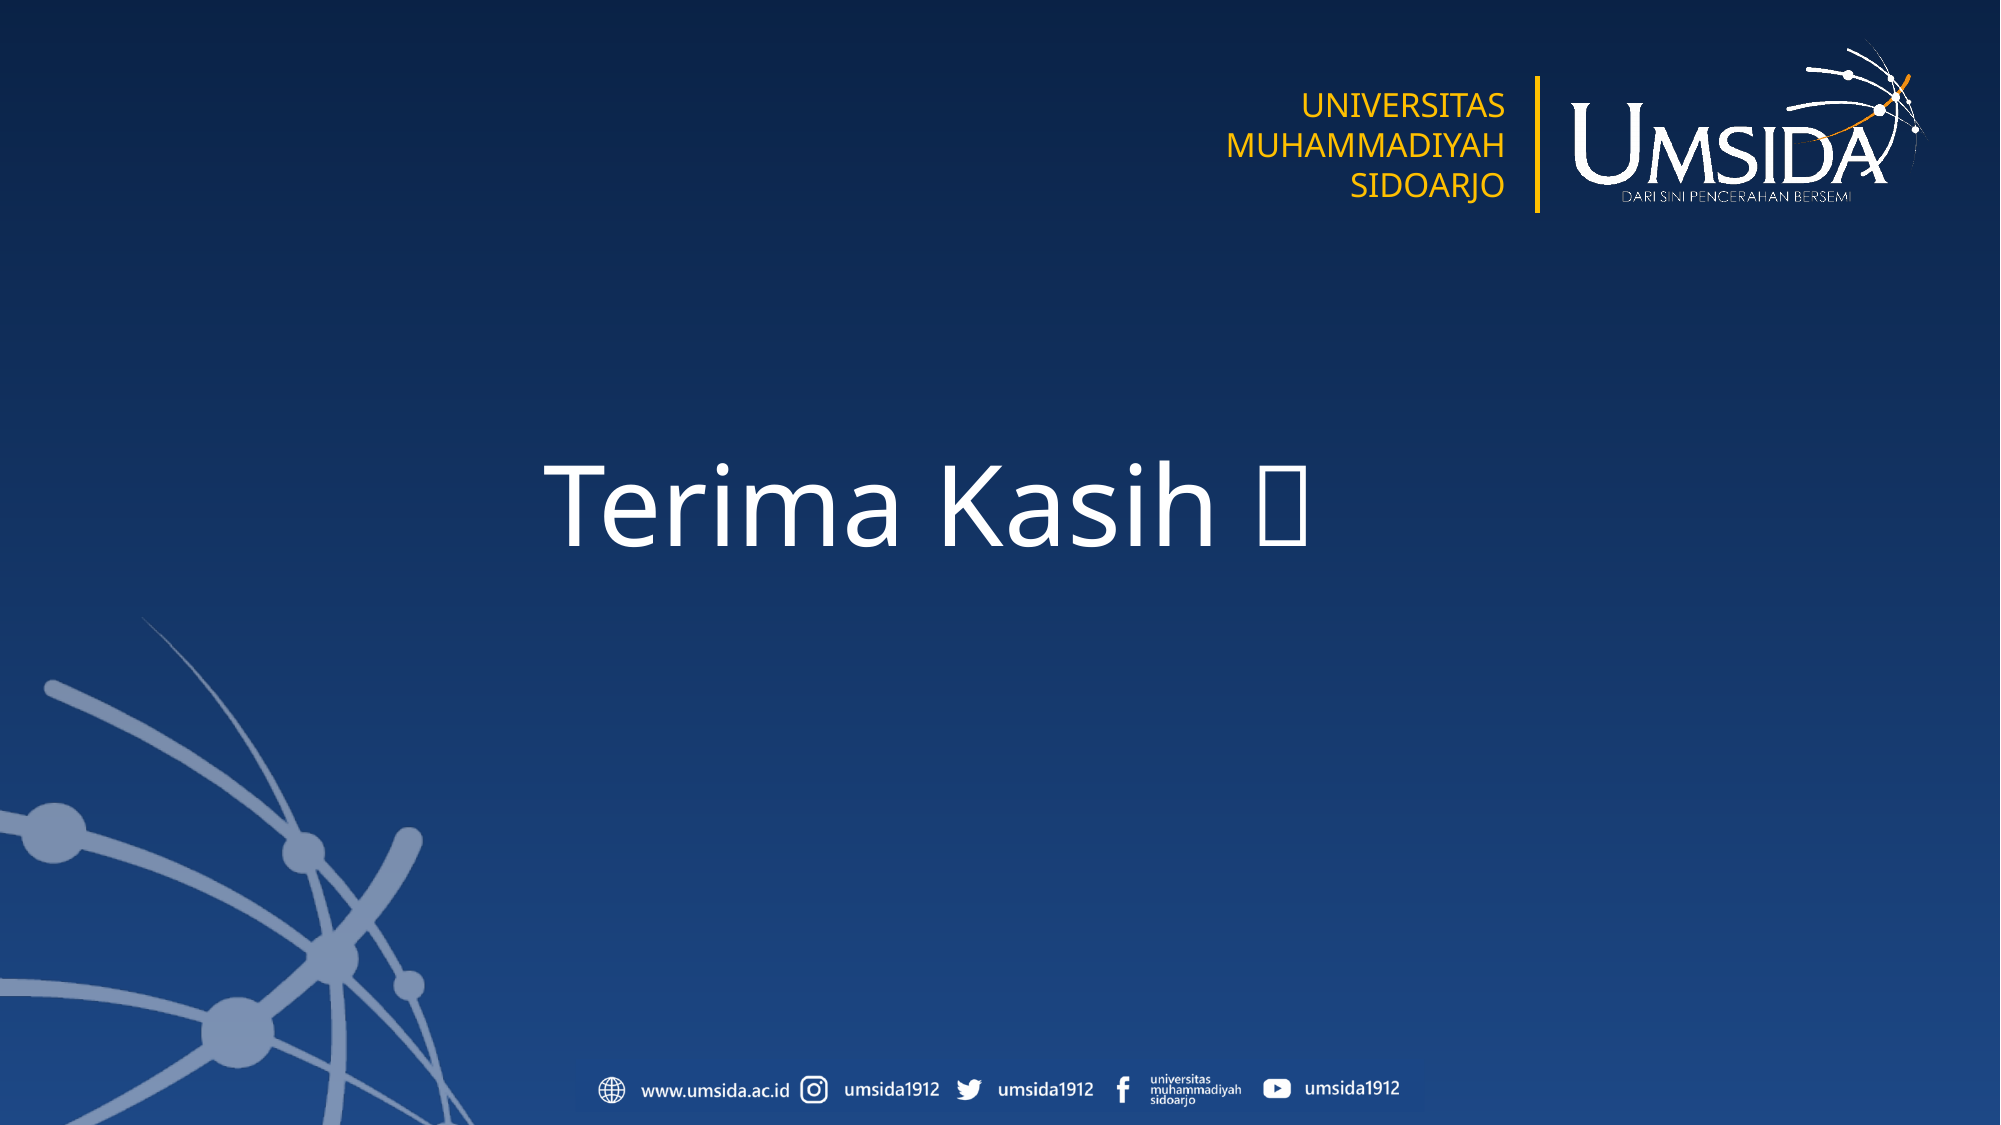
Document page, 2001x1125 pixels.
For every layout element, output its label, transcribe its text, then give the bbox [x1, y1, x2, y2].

title Terima Kasih  [467, 399, 1394, 578]
picture [1570, 37, 1930, 202]
picture [0, 575, 517, 1125]
picture [575, 1059, 1425, 1112]
